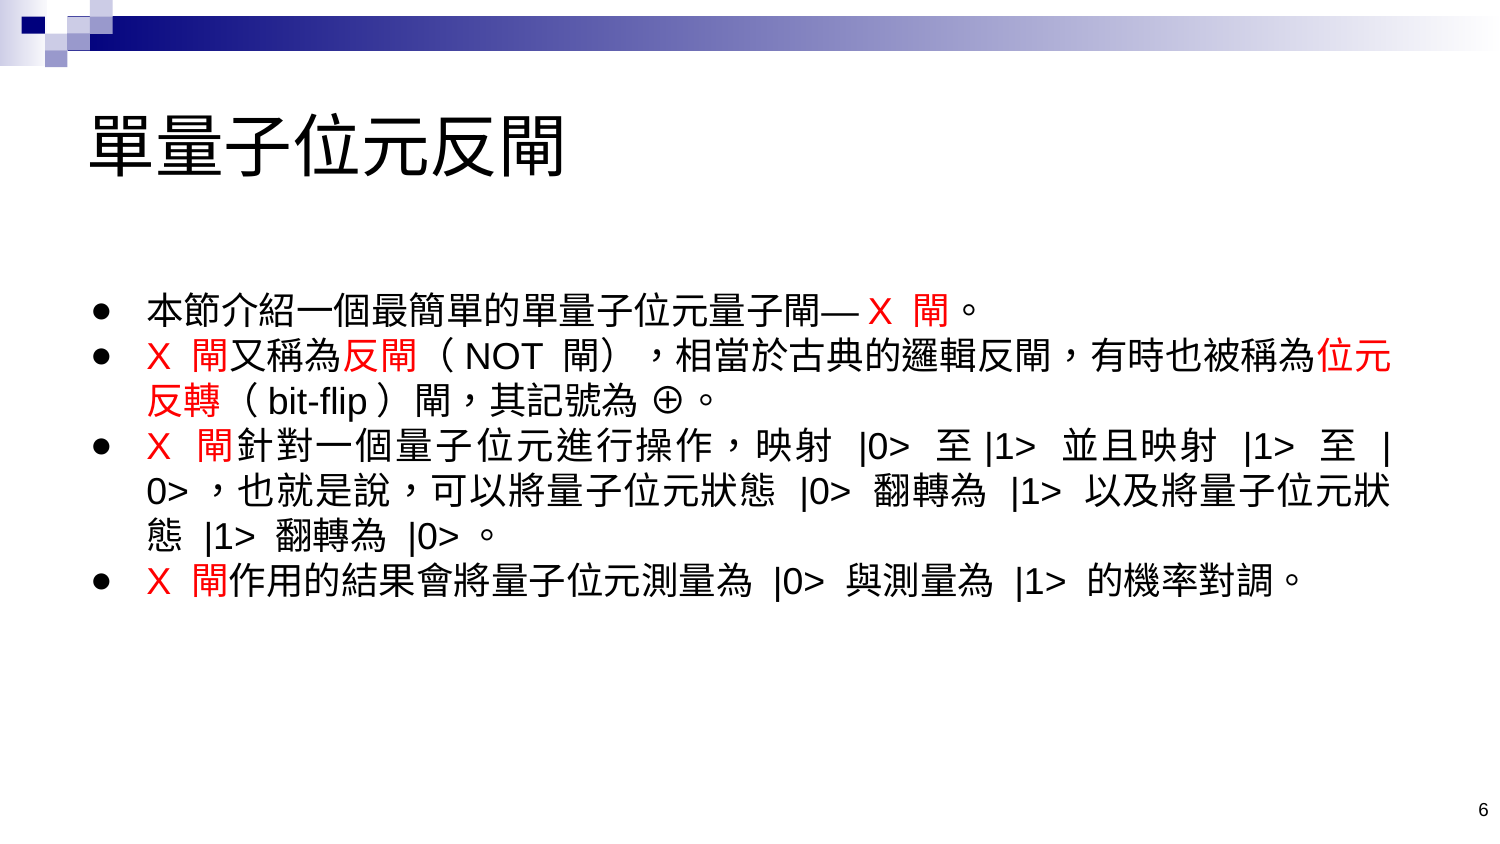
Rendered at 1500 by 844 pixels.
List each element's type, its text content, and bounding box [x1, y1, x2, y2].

slide_number 6 [1149, 796, 1500, 827]
title 單量子位元反閘 [75, 59, 1425, 229]
text_box 本節介紹一個最簡單的單量子位元量子閘—X 閘。 X 閘又稱為反閘（NOT 閘），相當於古典的邏輯反閘，有時也被稱為位元反轉（bit-flip）閘，其記號為 ⊕。 X 閘針對一個量子位元進行操作，映射 |0> 至|1> 並且映射 |1> 至 |0>，也就是說，可以將量子位元狀態 |0> 翻轉為 |1> 以及將量子位元狀態 |1> 翻轉為 |0>。 X 閘作用的結果會將量子位元測量為 |0> 與測量為 |1> 的機率對調。 [56, 272, 1407, 663]
